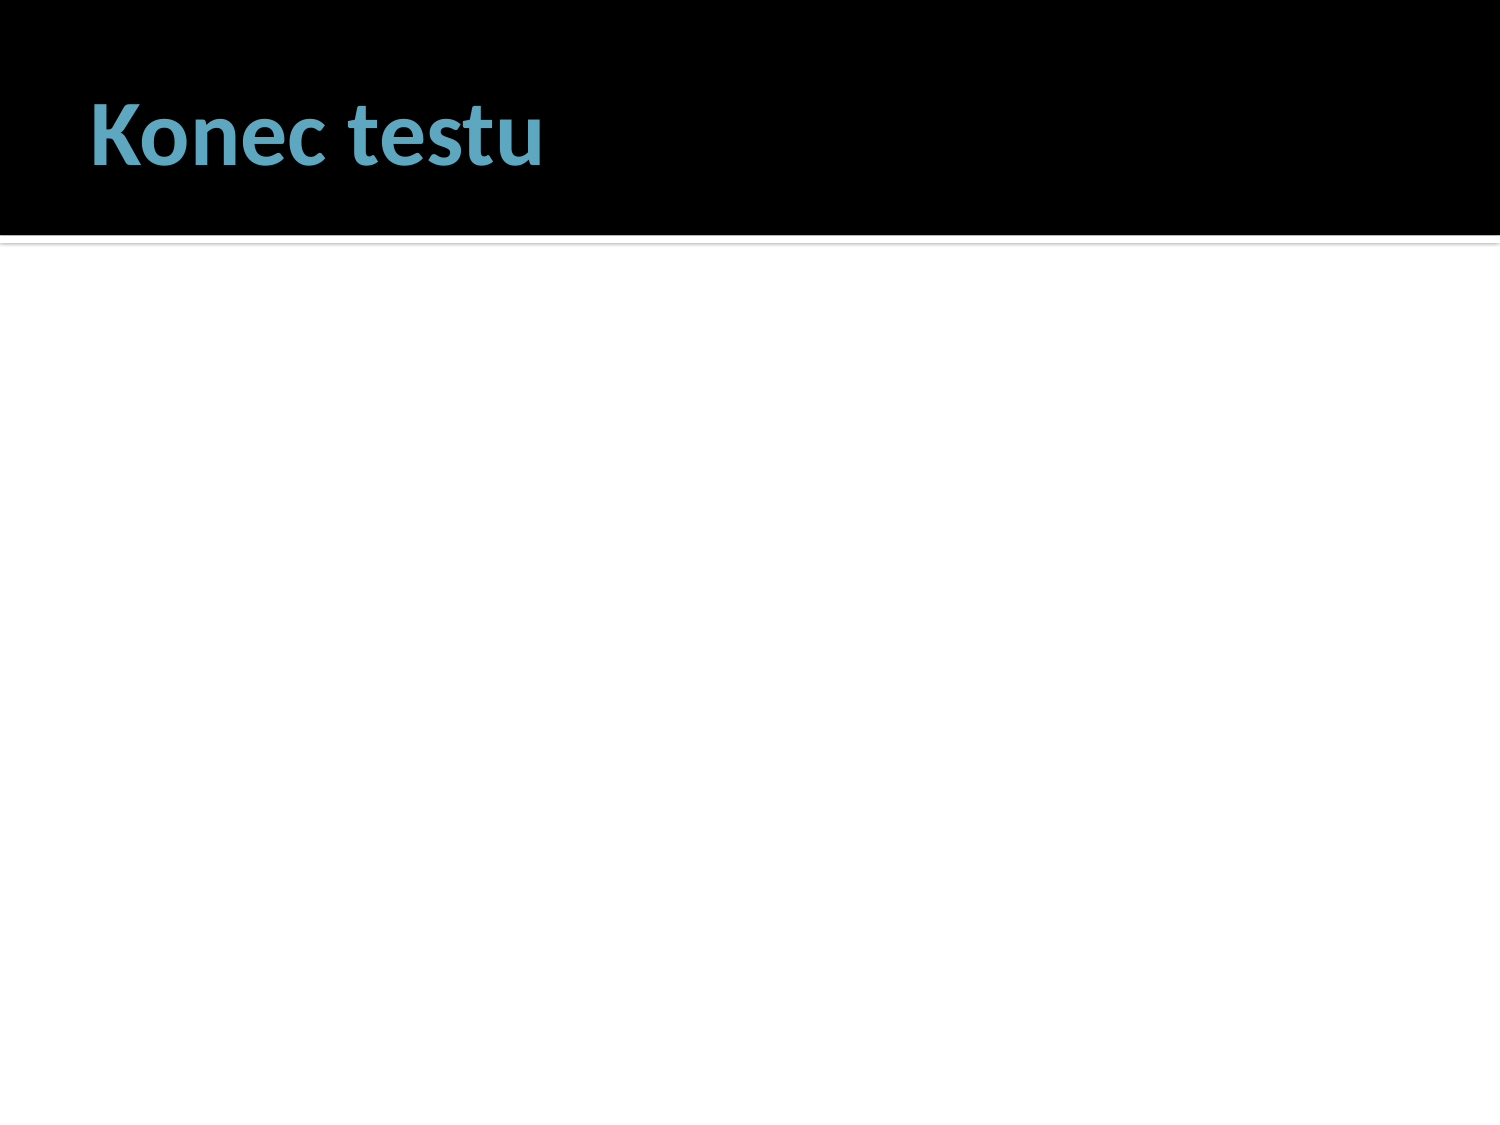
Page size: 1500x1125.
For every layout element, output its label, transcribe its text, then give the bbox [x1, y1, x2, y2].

title Konec testu [75, 25, 1425, 231]
